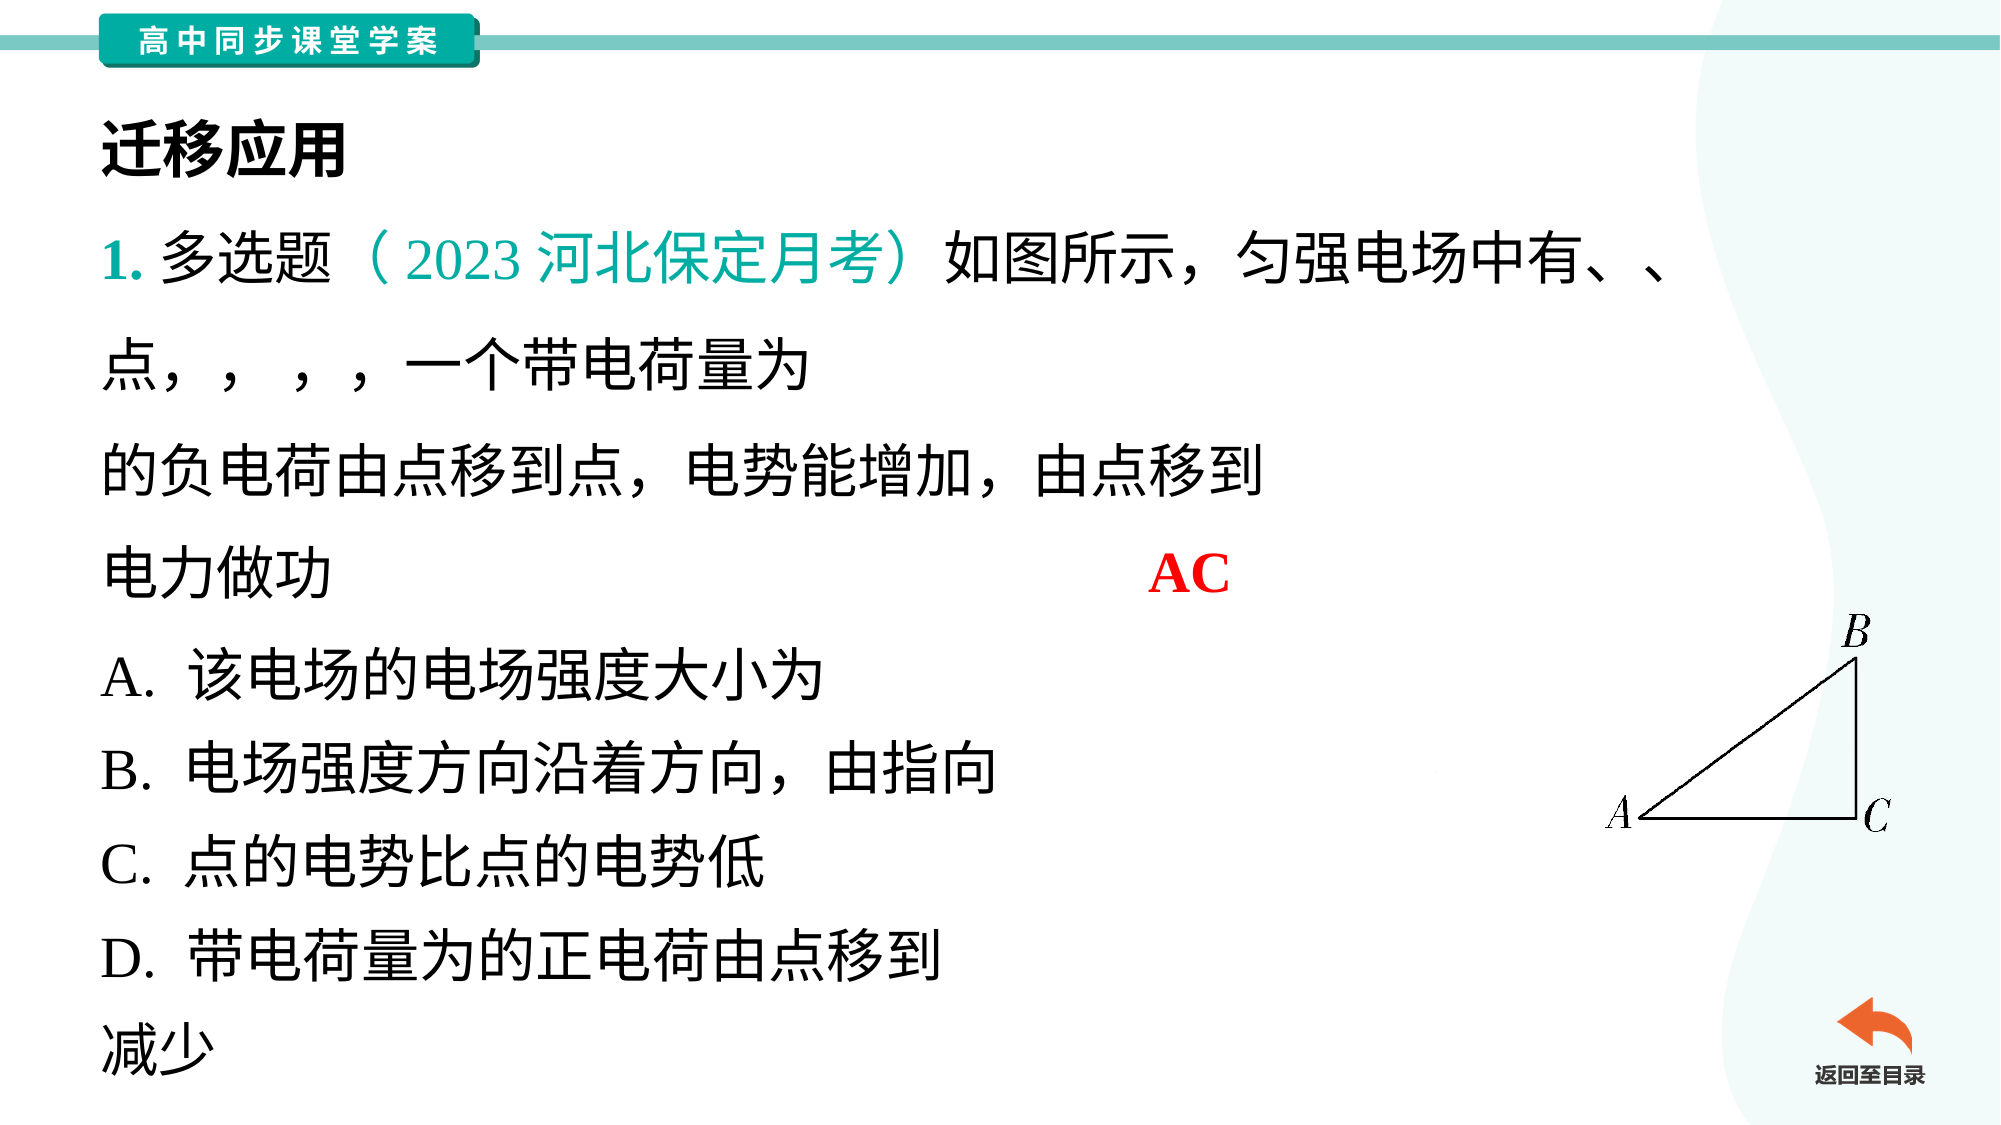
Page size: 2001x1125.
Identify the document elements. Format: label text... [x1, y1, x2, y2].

picture [0, 0, 2000, 1125]
text_box AC [1127, 502, 1255, 594]
text_box 迁移应用 [100, 76, 1899, 177]
